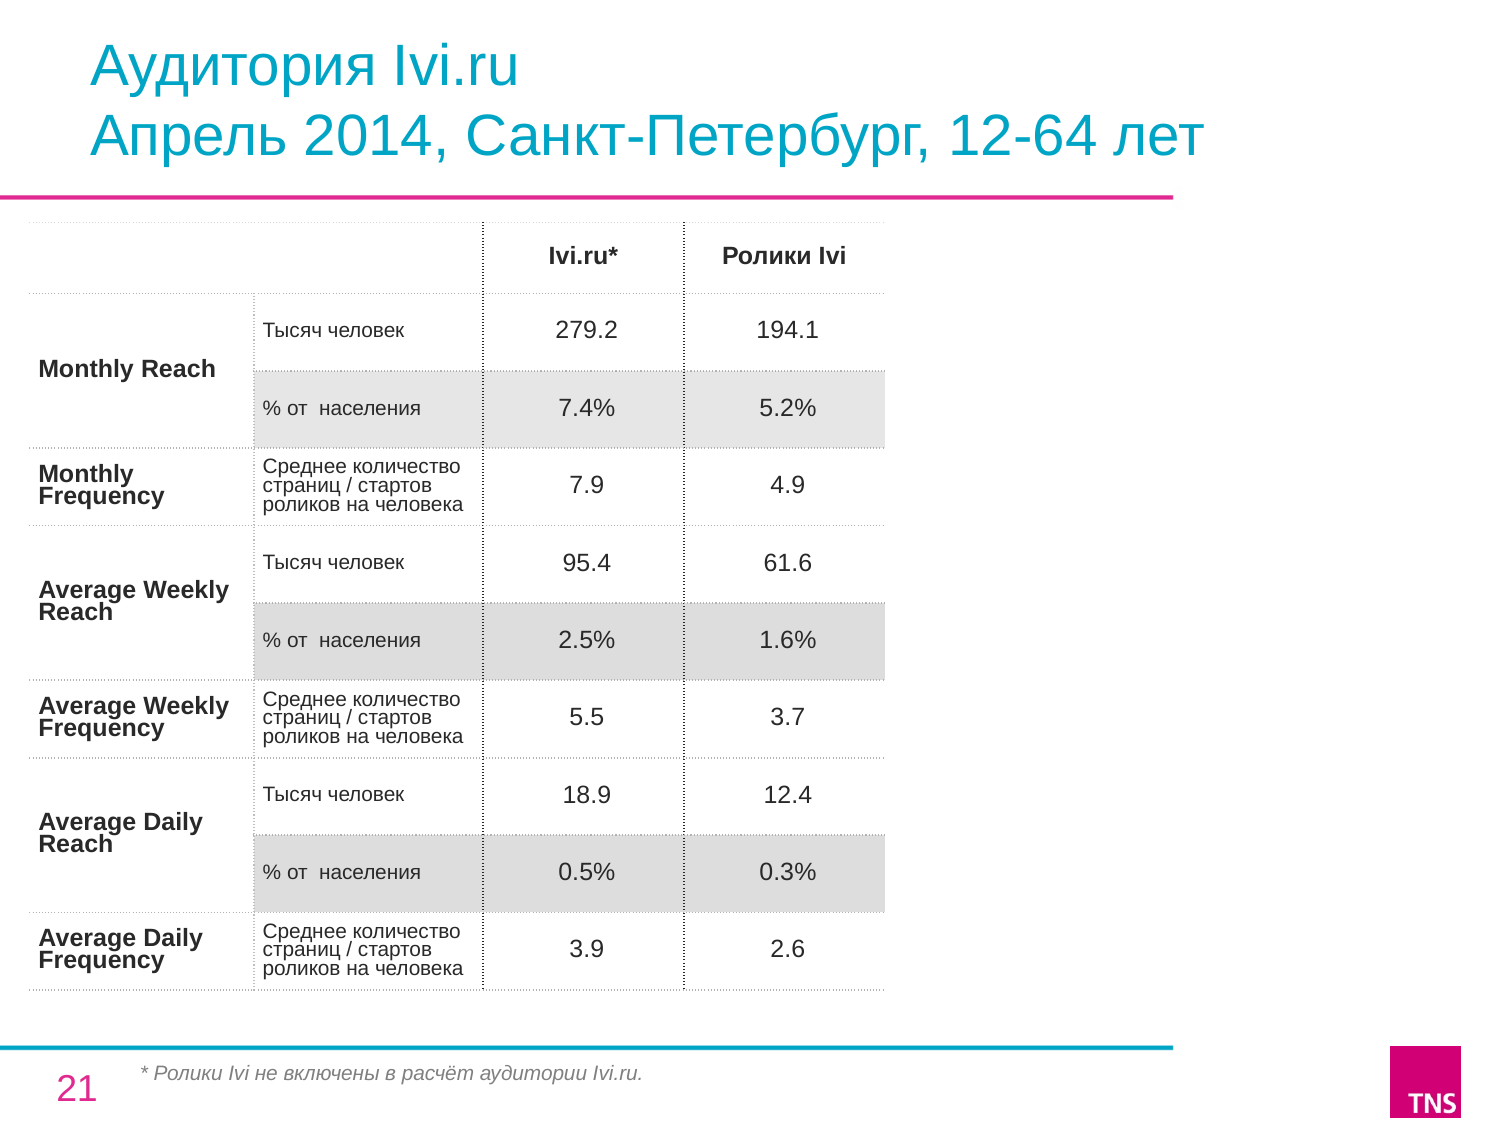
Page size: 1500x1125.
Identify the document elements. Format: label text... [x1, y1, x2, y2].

table_cell % от населения [254, 835, 483, 912]
table_cell Тысяч человек [254, 294, 483, 371]
table_cell Среднее количество страниц / стартов роликов на человека [254, 680, 483, 758]
table_cell 61.6 [684, 526, 885, 603]
title Аудитория Ivi.ru Апрель 2014, Санкт-Петербург, 12-64 лет [74, 8, 1476, 187]
table_cell Average Weekly Frequency [29, 680, 254, 758]
table_cell 0.5% [483, 835, 684, 912]
table_cell 12.4 [684, 758, 885, 835]
table_cell Average Daily Reach [29, 758, 254, 912]
table_header Ролики Ivi [684, 223, 885, 294]
table_cell 279.2 [483, 294, 684, 371]
table_cell 0.3% [684, 835, 885, 912]
table_cell 95.4 [483, 526, 684, 603]
table_cell % от населения [254, 603, 483, 680]
picture [0, 0, 1500, 1125]
table_cell 7.4% [483, 371, 684, 448]
table_cell 194.1 [684, 294, 885, 371]
table_cell 1.6% [684, 603, 885, 680]
table_cell 18.9 [483, 758, 684, 835]
table_cell Среднее количество страниц / стартов роликов на человека [254, 912, 483, 990]
table_cell 5.2% [684, 371, 885, 448]
table_cell Среднее количество страниц / стартов роликов на человека [254, 448, 483, 526]
table_cell 5.5 [483, 680, 684, 758]
table_cell 7.9 [483, 448, 684, 526]
table_header Ivi.ru* [483, 223, 684, 294]
table_cell Average Weekly Reach [29, 526, 254, 680]
table_cell Average Daily Frequency [29, 912, 254, 990]
table_cell Тысяч человек [254, 526, 483, 603]
table_cell Тысяч человек [254, 758, 483, 835]
table_cell 2.6 [684, 912, 885, 990]
table_cell 3.9 [483, 912, 684, 990]
table_cell 3.7 [684, 680, 885, 758]
table_cell Monthly Frequency [29, 448, 254, 526]
table_cell 4.9 [684, 448, 885, 526]
table_cell % от населения [254, 371, 483, 448]
text_box * Ролики Ivi не включены в расчёт аудитории Ivi.ru. [124, 1052, 1463, 1092]
slide_number 21 [40, 1055, 392, 1125]
table_header [29, 223, 483, 294]
table_cell Monthly Reach [29, 294, 254, 448]
table_cell 2.5% [483, 603, 684, 680]
